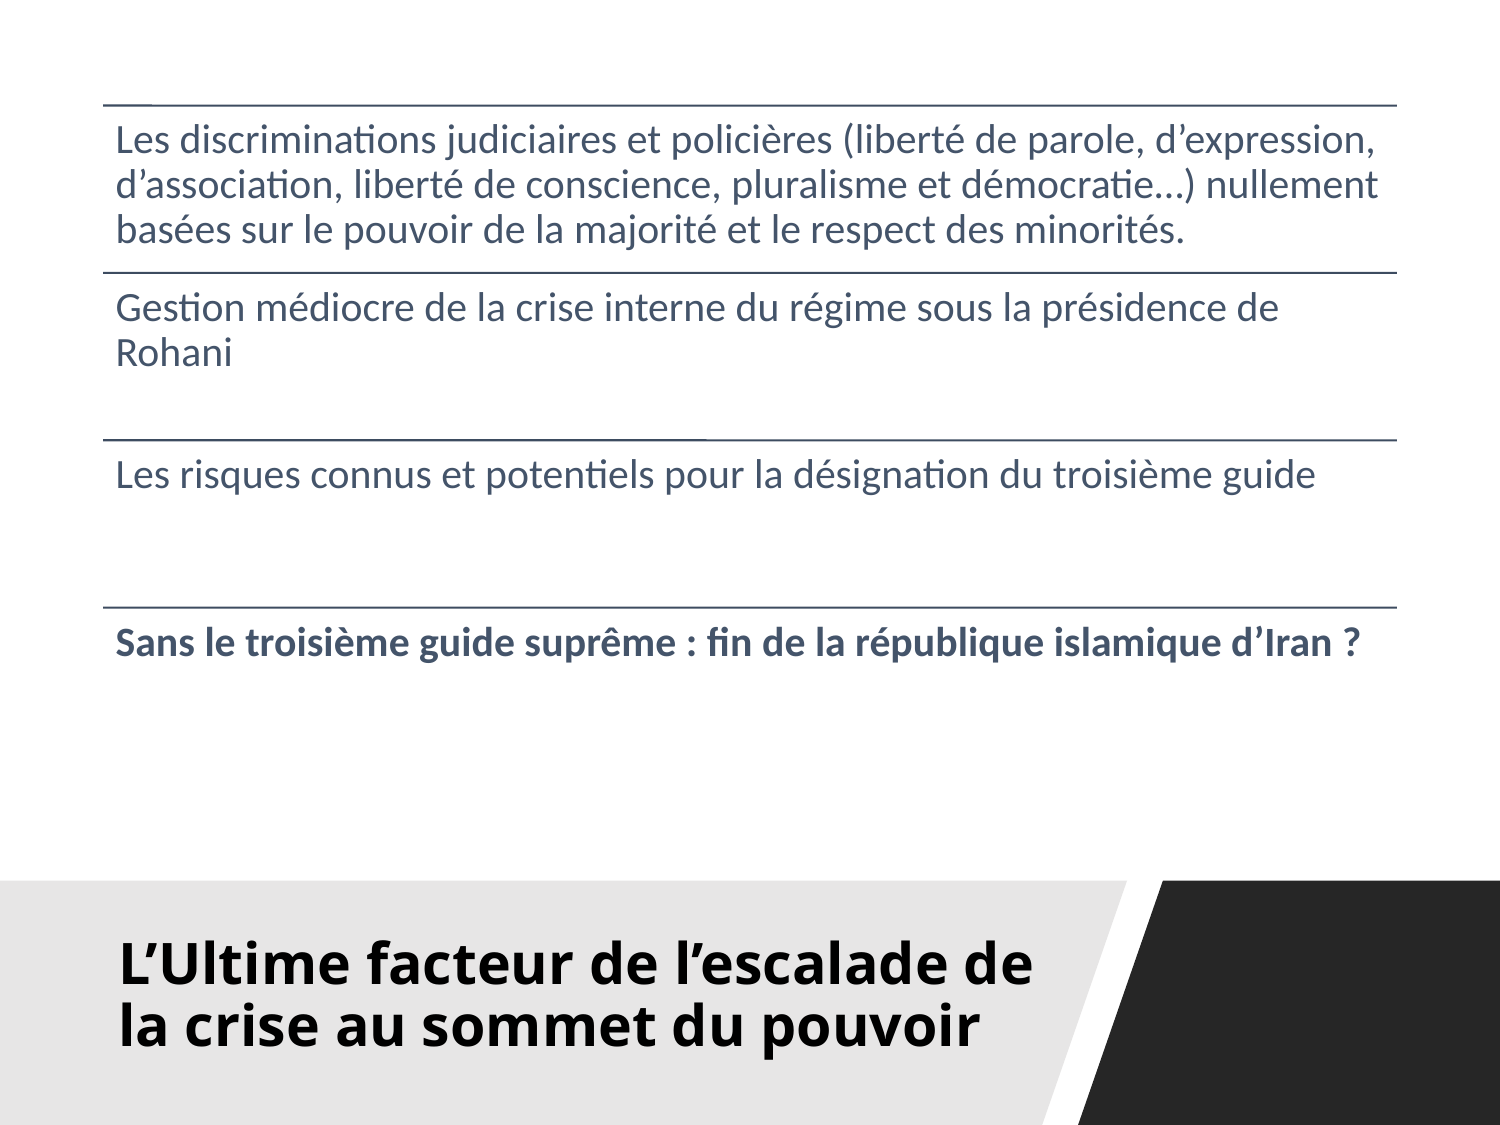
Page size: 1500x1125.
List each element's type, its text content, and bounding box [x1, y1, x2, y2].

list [103, 105, 1397, 775]
text_box [1076, 879, 1500, 1125]
title L’Ultime facteur de l’escalade de la crise au sommet du pouvoir [103, 907, 1053, 1087]
text_box [0, 879, 1129, 1125]
